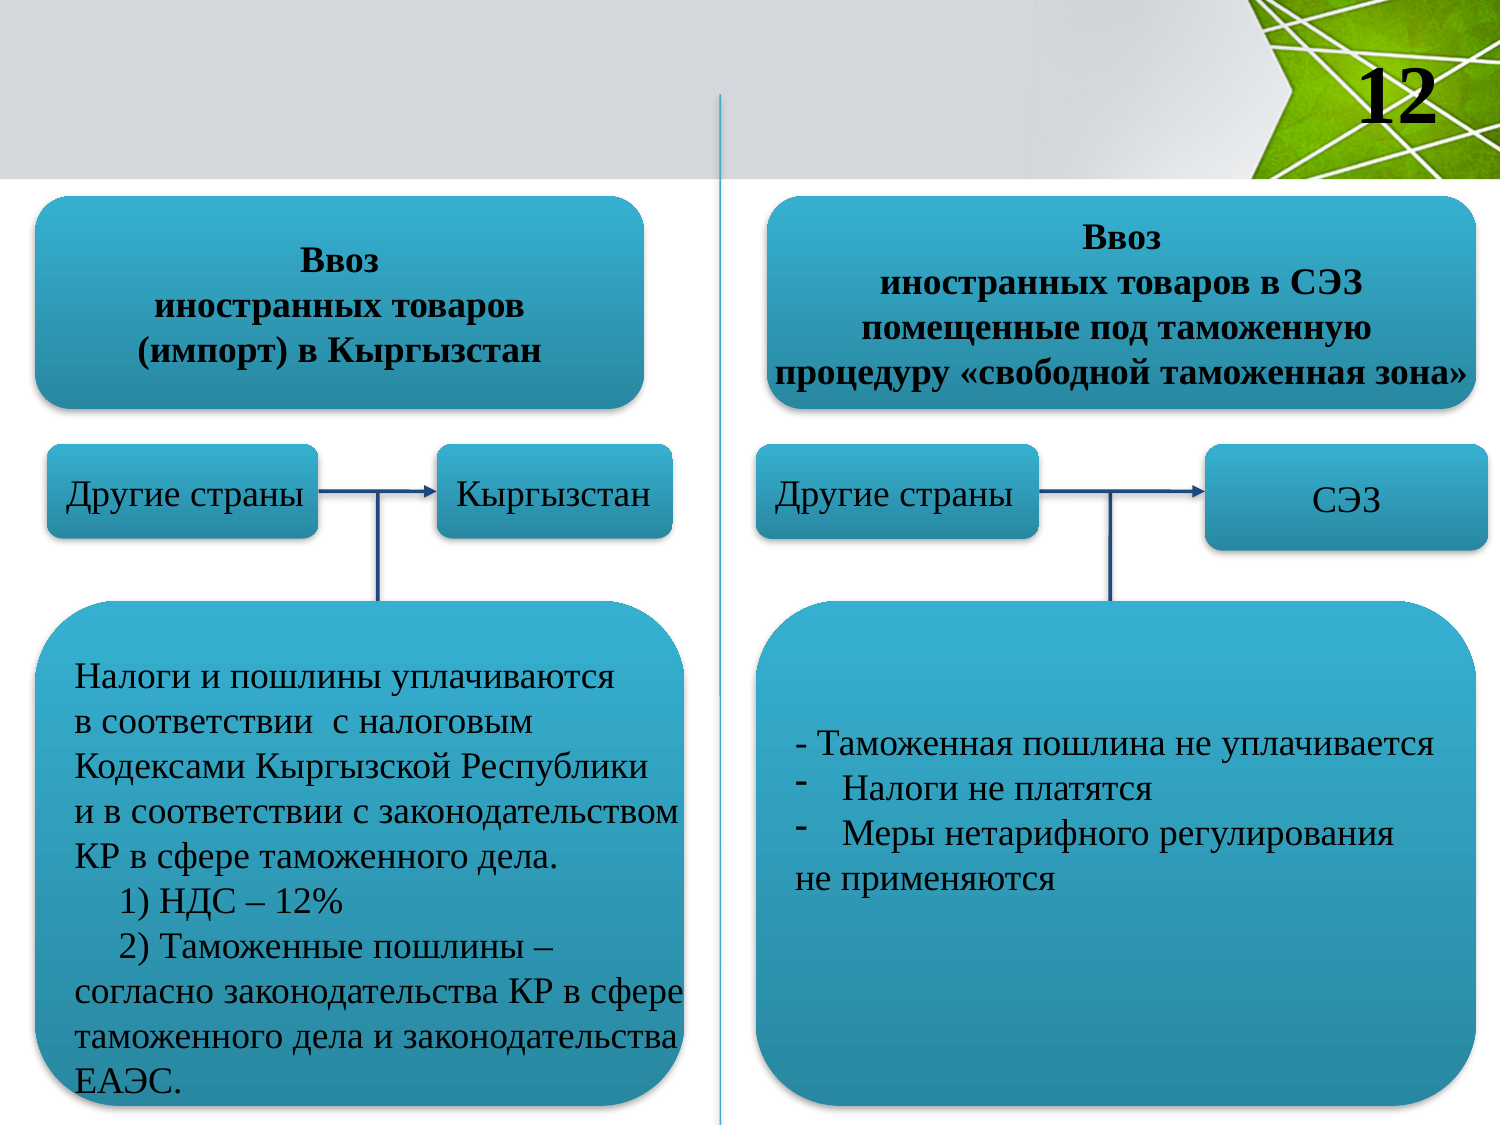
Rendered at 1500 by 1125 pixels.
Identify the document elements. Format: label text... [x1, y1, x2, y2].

text_box [1044, 485, 1199, 498]
text_box - Таможенная пошлина не уплачивается Налоги не платятся Меры нетарифного регулирования не применяются [755, 600, 1477, 1106]
text_box Налоги и пошлины уплачиваются в соответствии с налоговым Кодексами Кыргызской Республики и в соответствии с законодательством КР в сфере таможенного дела. 1) НДС – 12% 2) Таможенные пошлины – согласно законодательства КР в сфере таможенного дела и законодательства ЕАЭС. [35, 600, 685, 1106]
text_box Ввоз иностранных товаров (импорт) в Кыргызстан [35, 196, 644, 409]
text_box Ввоз иностранных товаров в СЭЗ помещенные под таможенную процедуру «свободной таможенная зона» [767, 196, 1477, 409]
text_box [325, 485, 430, 498]
text_box Другие страны [755, 444, 1040, 539]
text_box Другие страны [46, 443, 319, 539]
text_box 12 [1340, 32, 1459, 148]
picture [0, 0, 1500, 1125]
text_box СЭЗ [1204, 444, 1489, 551]
text_box Кыргызстан [436, 443, 673, 539]
